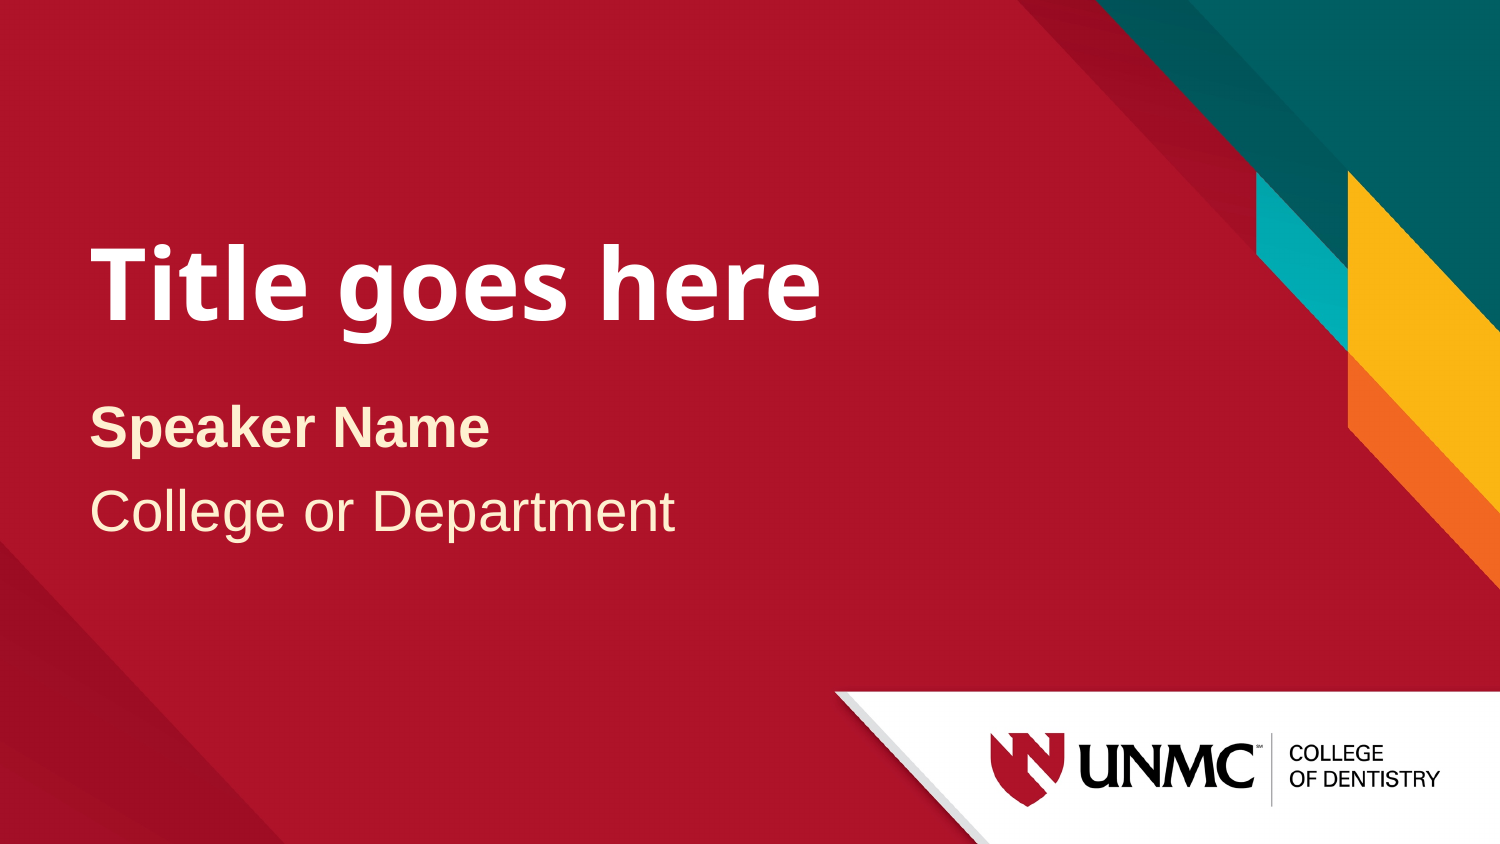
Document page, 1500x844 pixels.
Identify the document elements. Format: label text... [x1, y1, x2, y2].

title Title goes here [74, 109, 1238, 341]
subtitle Speaker Name College or Department [74, 389, 1238, 602]
picture [0, 0, 1500, 844]
